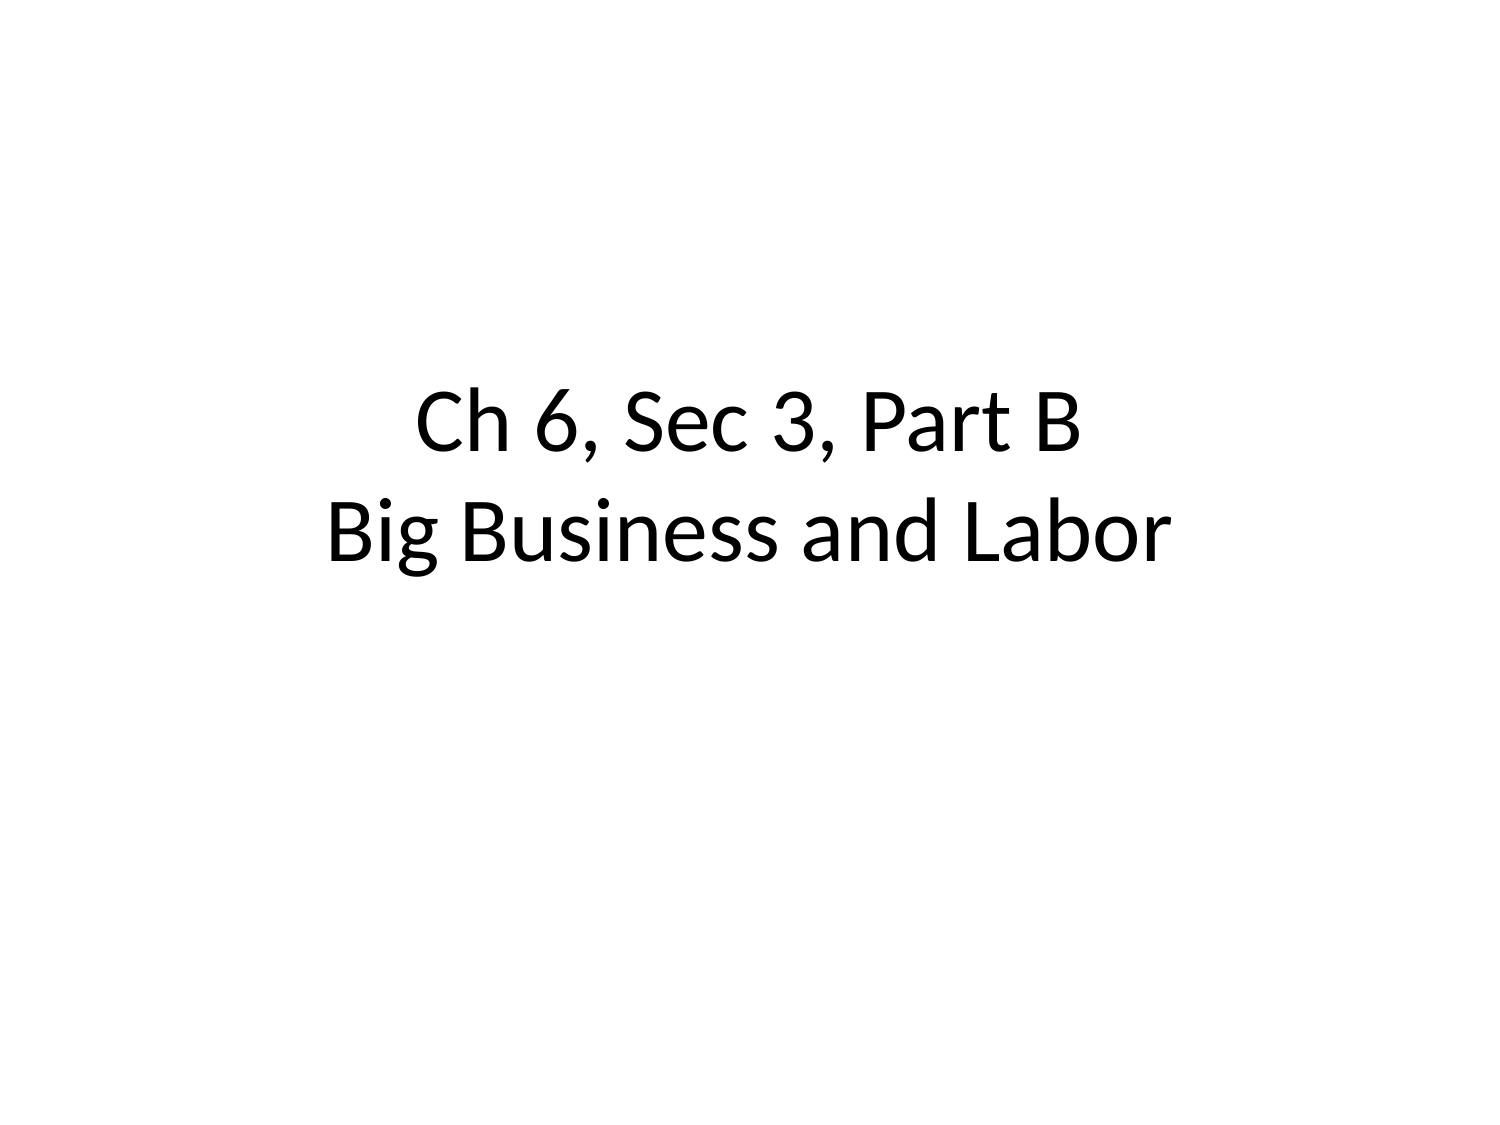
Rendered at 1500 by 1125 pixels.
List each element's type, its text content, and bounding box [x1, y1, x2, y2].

title Ch 6, Sec 3, Part B Big Business and Labor [112, 349, 1388, 591]
